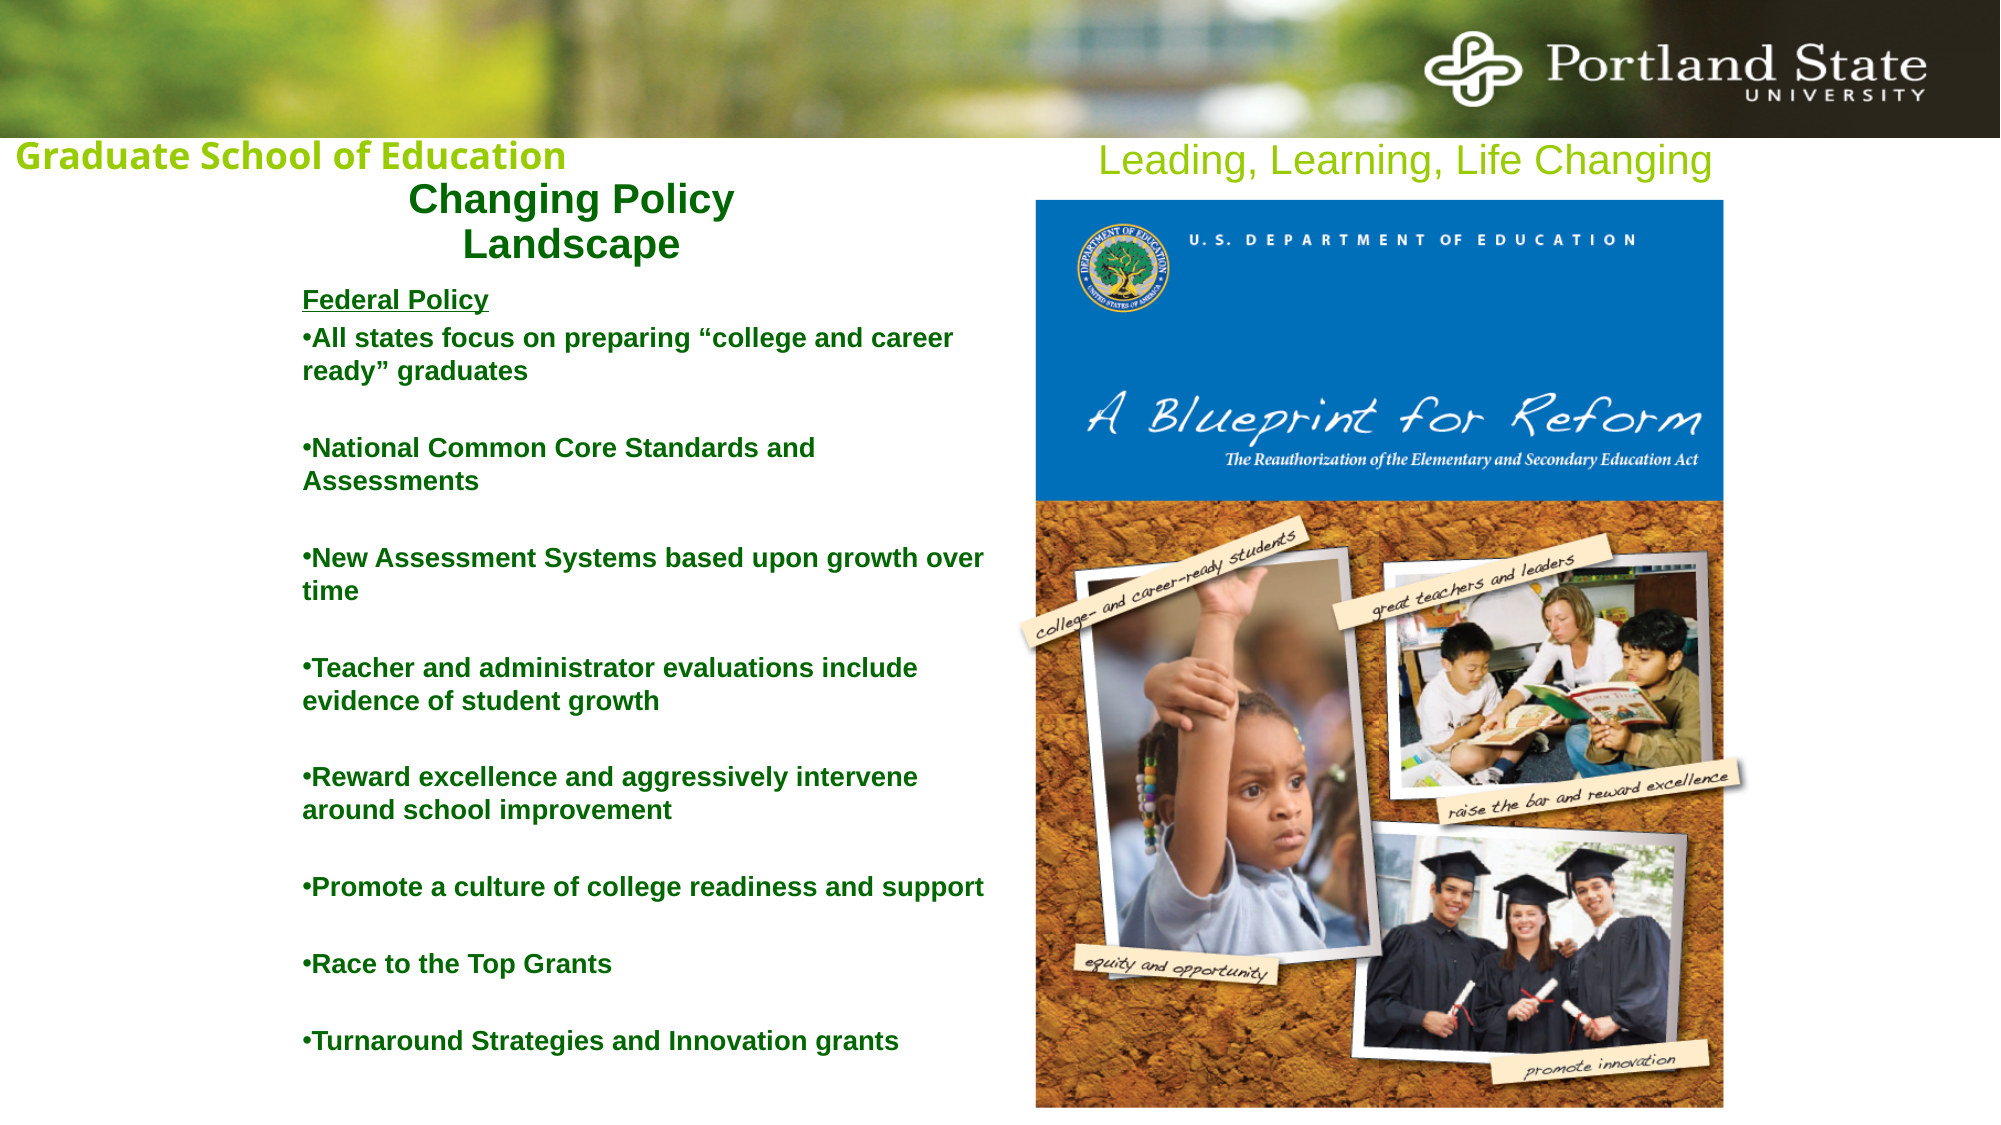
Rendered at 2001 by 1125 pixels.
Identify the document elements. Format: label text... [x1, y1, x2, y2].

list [1015, 187, 1751, 1125]
list Federal Policy All states focus on preparing “college and career ready” graduates National Common Core Standards and Assessments New Assessment Systems based upon growth over time Teacher and administrator evaluations include evidence of student growth Reward excellence and aggressively intervene around school improvement Promote a culture of college readiness and support Race to the Top Grants Turnaround Strategies and Innovation grants [287, 273, 1001, 1088]
title Changing Policy Landscape [324, 168, 819, 273]
